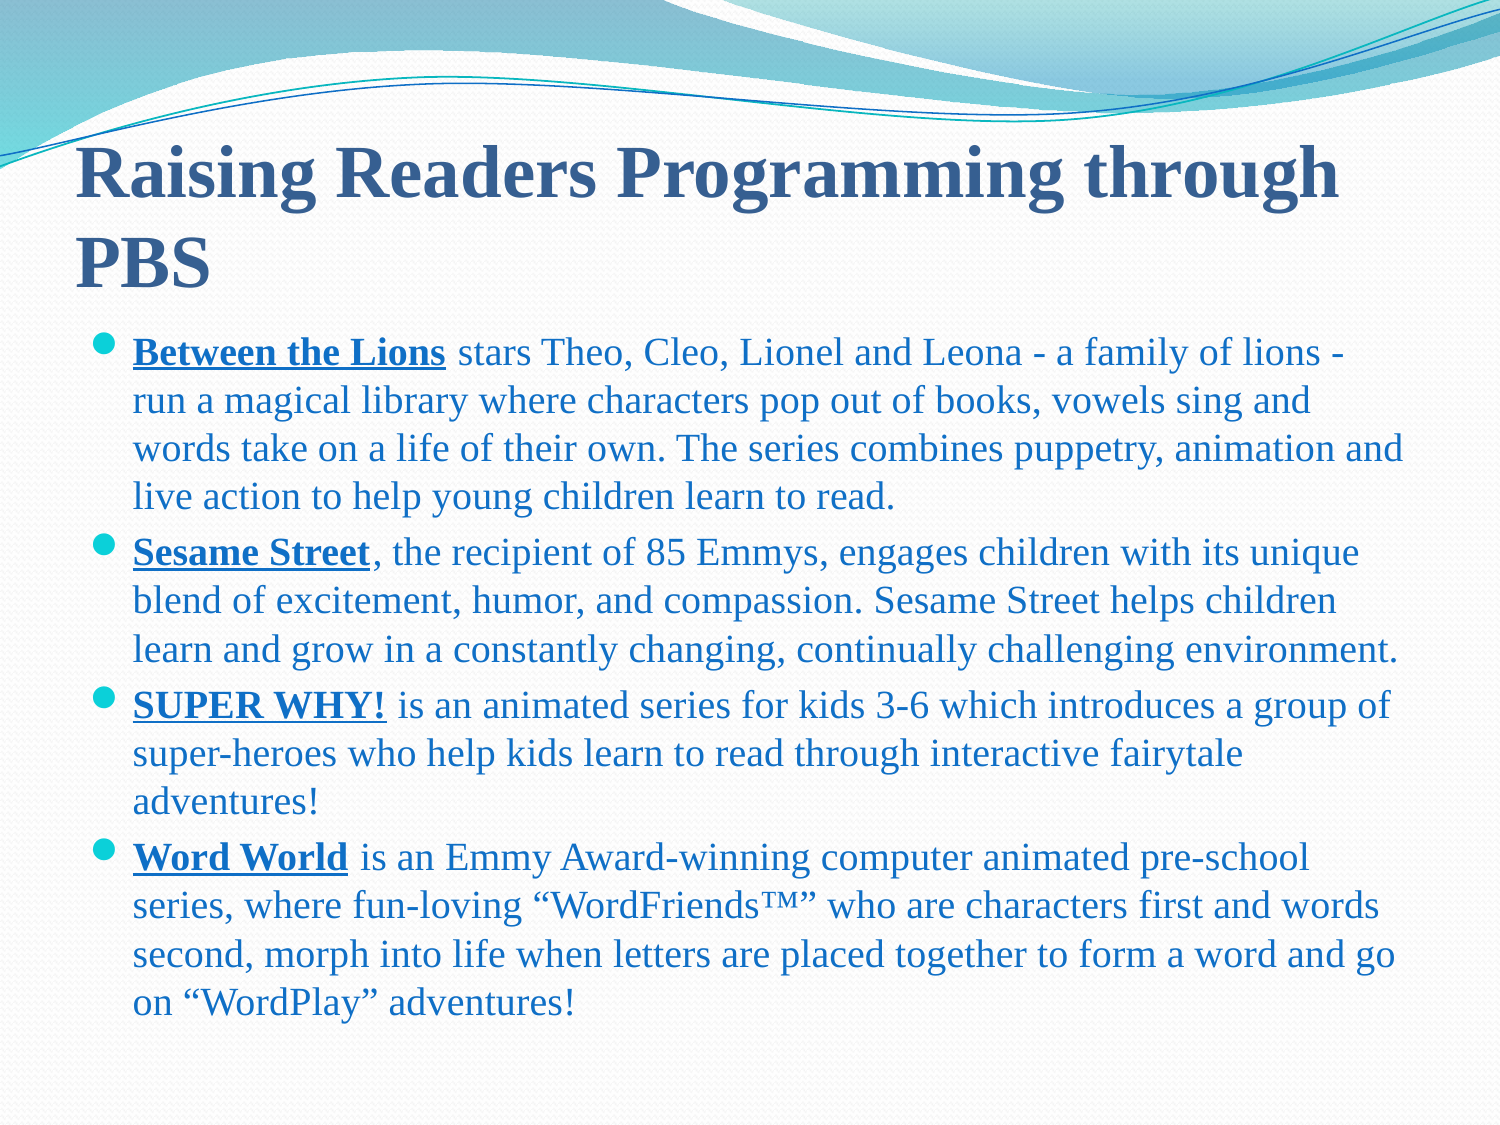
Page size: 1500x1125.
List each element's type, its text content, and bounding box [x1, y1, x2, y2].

list Between the Lions stars Theo, Cleo, Lionel and Leona - a family of lions - run a magical library where characters pop out of books, vowels sing and words take on a life of their own. The series combines puppetry, animation and live action to help young children learn to read. Sesame Street, the recipient of 85 Emmys, engages children with its unique blend of excitement, humor, and compassion. Sesame Street helps children learn and grow in a constantly changing, continually challenging environment. SUPER WHY! is an animated series for kids 3-6 which introduces a group of super-heroes who help kids learn to read through interactive fairytale adventures! Word World is an Emmy Award-winning computer animated pre-school series, where fun-loving “WordFriends™” who are characters first and words second, morph into life when letters are placed together to form a word and go on “WordPlay” adventures! [75, 317, 1425, 1038]
title Raising Readers Programming through PBS [75, 115, 1425, 303]
